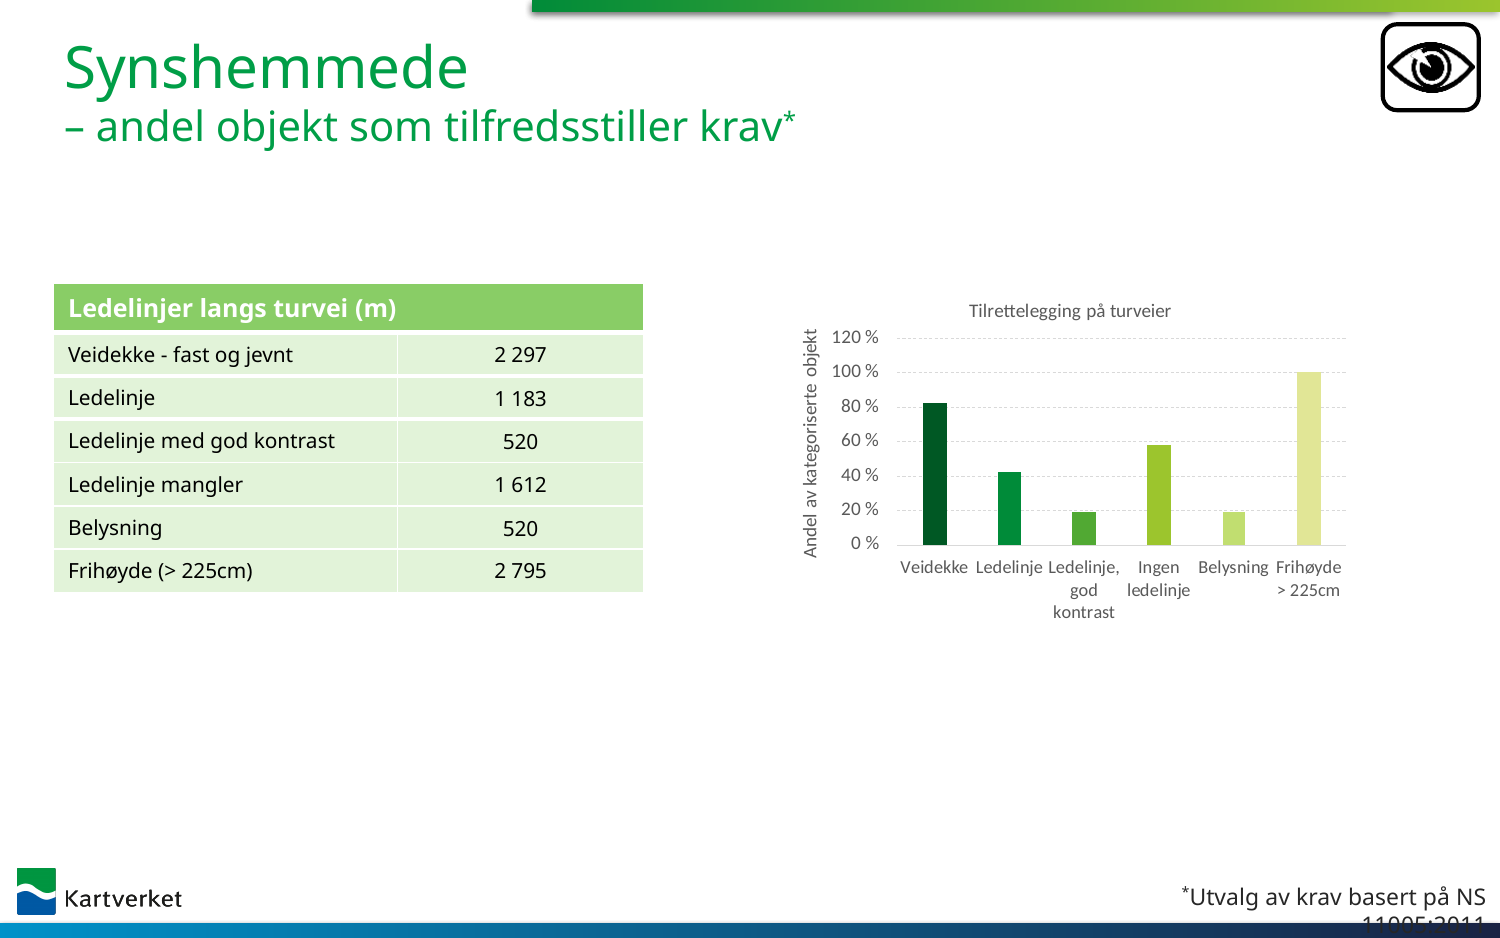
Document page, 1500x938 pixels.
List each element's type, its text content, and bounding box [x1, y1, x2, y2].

picture [791, 291, 1349, 630]
table_cell 520 [398, 421, 643, 462]
table_cell 1 183 [398, 378, 643, 417]
table_cell 520 [398, 507, 643, 548]
table_cell Ledelinje [54, 378, 397, 417]
table_cell Ledelinje mangler [54, 463, 397, 505]
table_cell Frihøyde (> 225cm) [54, 550, 397, 592]
text_box Synshemmede – andel objekt som tilfredsstiller krav* [49, 24, 1431, 158]
table_cell Belysning [54, 507, 397, 548]
table_header Ledelinjer langs turvei (m) [54, 284, 643, 330]
table_cell 2 297 [398, 335, 643, 374]
text_box *Utvalg av krav basert på NS 11005:2011 [1068, 873, 1500, 938]
table_cell Ledelinje med god kontrast [54, 421, 397, 462]
table_cell 2 795 [398, 550, 643, 592]
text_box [1382, 24, 1480, 111]
table_cell 1 612 [398, 463, 643, 505]
table_cell Veidekke - fast og jevnt [54, 335, 397, 374]
